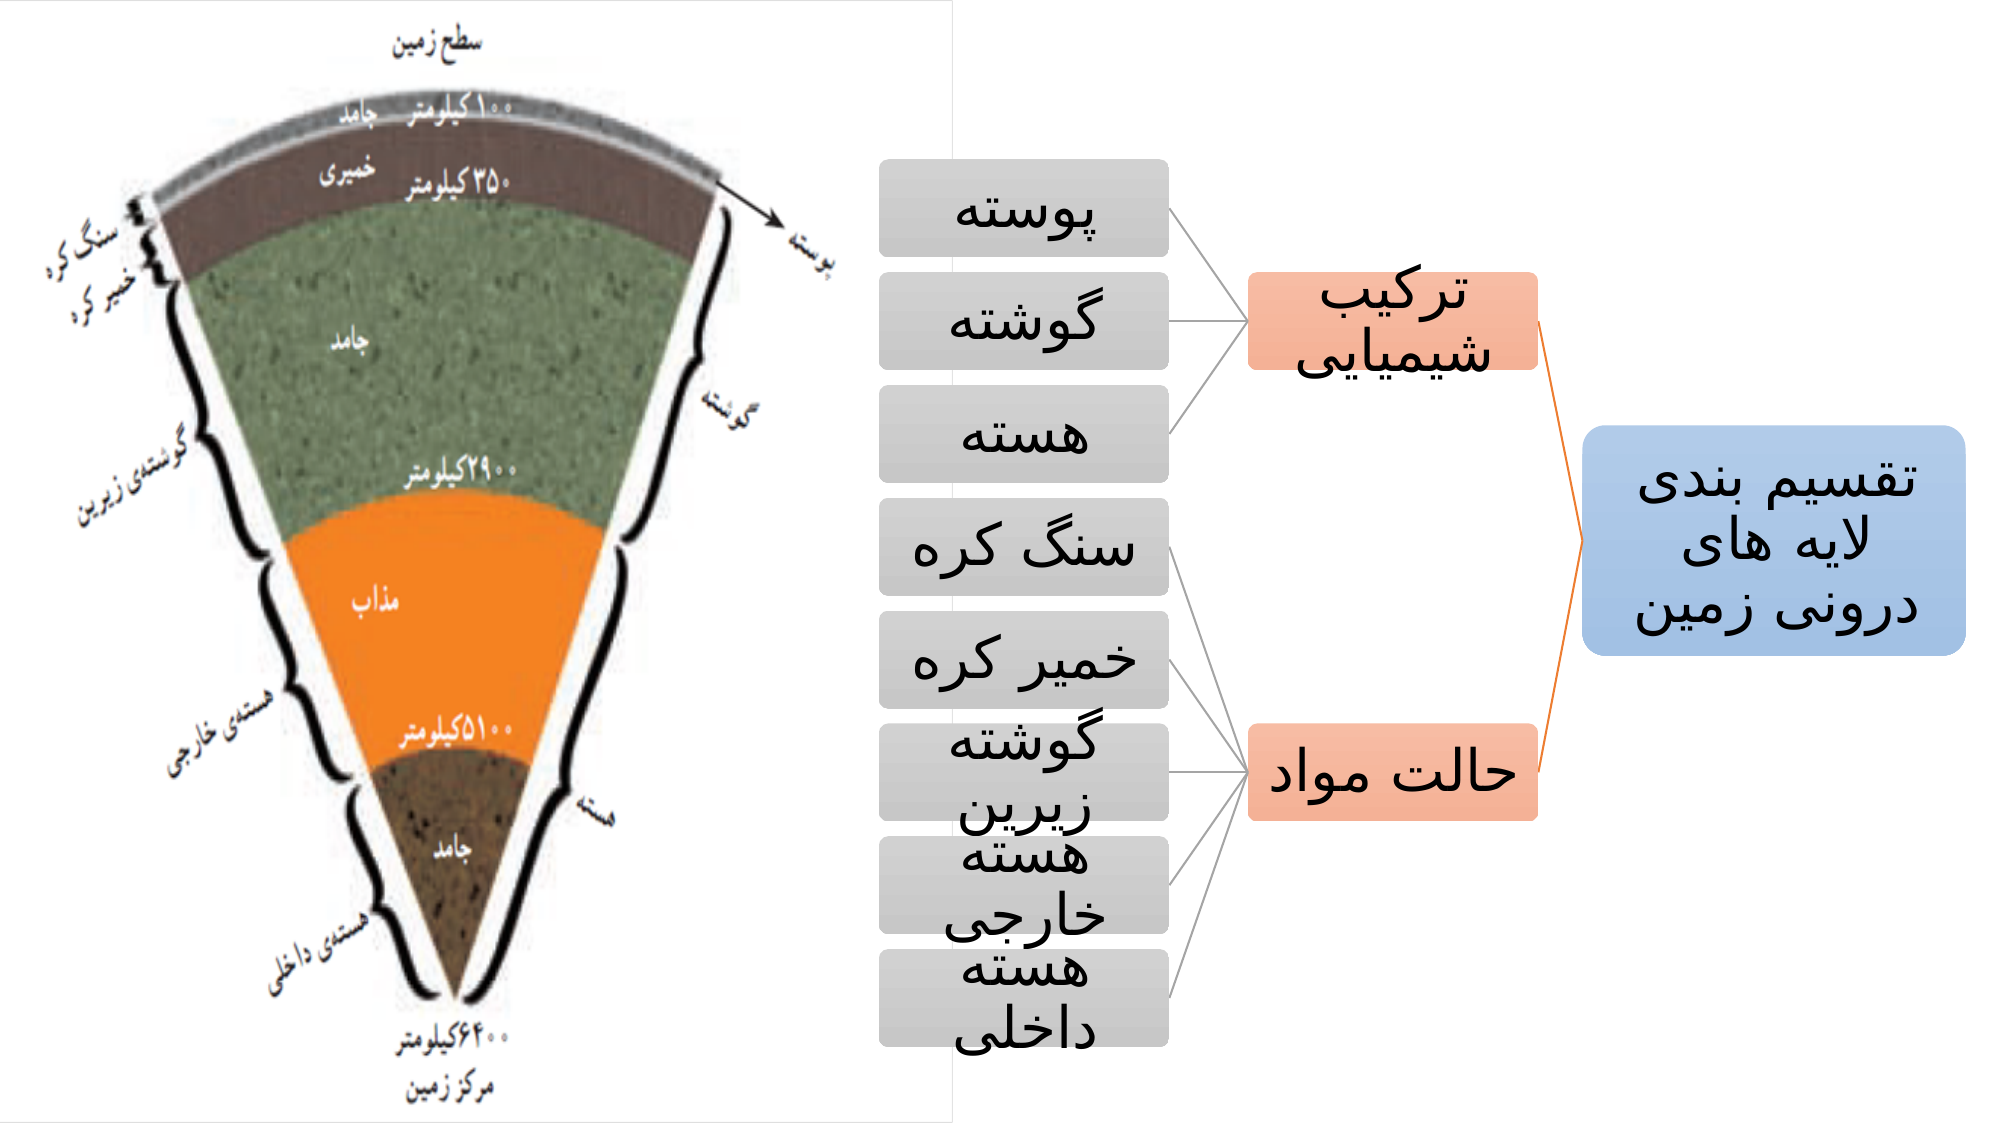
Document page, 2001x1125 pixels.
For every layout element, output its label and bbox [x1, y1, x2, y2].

picture [0, 0, 954, 1125]
text_box [633, 158, 2000, 1048]
